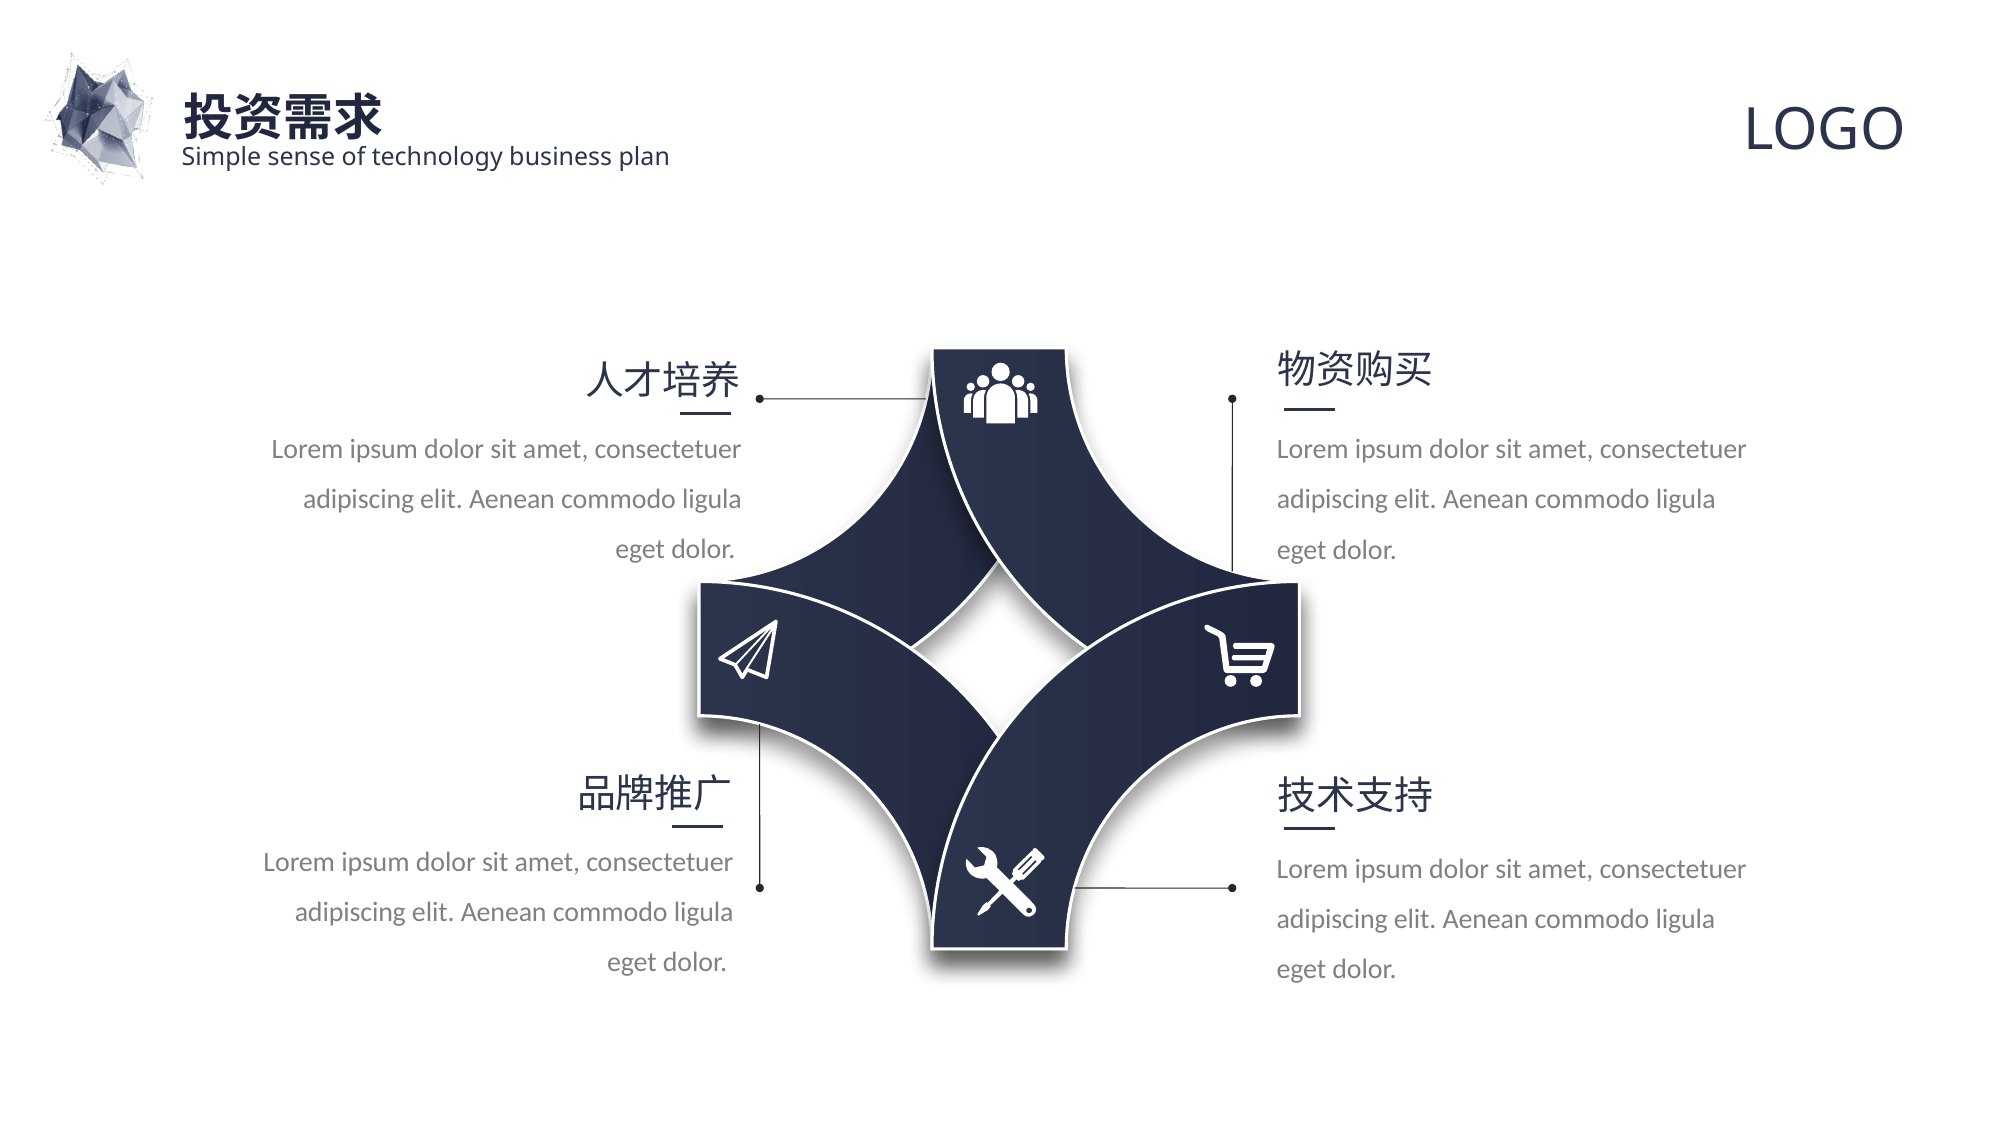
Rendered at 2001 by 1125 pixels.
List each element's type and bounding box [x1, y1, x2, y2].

text_box [966, 382, 975, 391]
text_box [1011, 375, 1025, 388]
text_box [718, 619, 778, 680]
text_box [976, 375, 990, 388]
text_box [1202, 623, 1277, 687]
text_box [1026, 382, 1035, 391]
picture [0, 0, 188, 236]
text_box [930, 580, 1301, 950]
text_box [1261, 762, 1781, 994]
text_box [757, 394, 926, 403]
text_box [963, 383, 1038, 424]
text_box [930, 346, 1301, 648]
text_box [697, 419, 984, 648]
text_box [965, 847, 1045, 917]
text_box [1228, 394, 1237, 572]
text_box [1262, 337, 1781, 574]
text_box [755, 724, 764, 893]
text_box [237, 348, 757, 574]
text_box [991, 362, 1010, 382]
text_box [1074, 883, 1237, 893]
text_box [697, 580, 997, 889]
text_box [229, 761, 748, 987]
text_box [179, 70, 774, 175]
